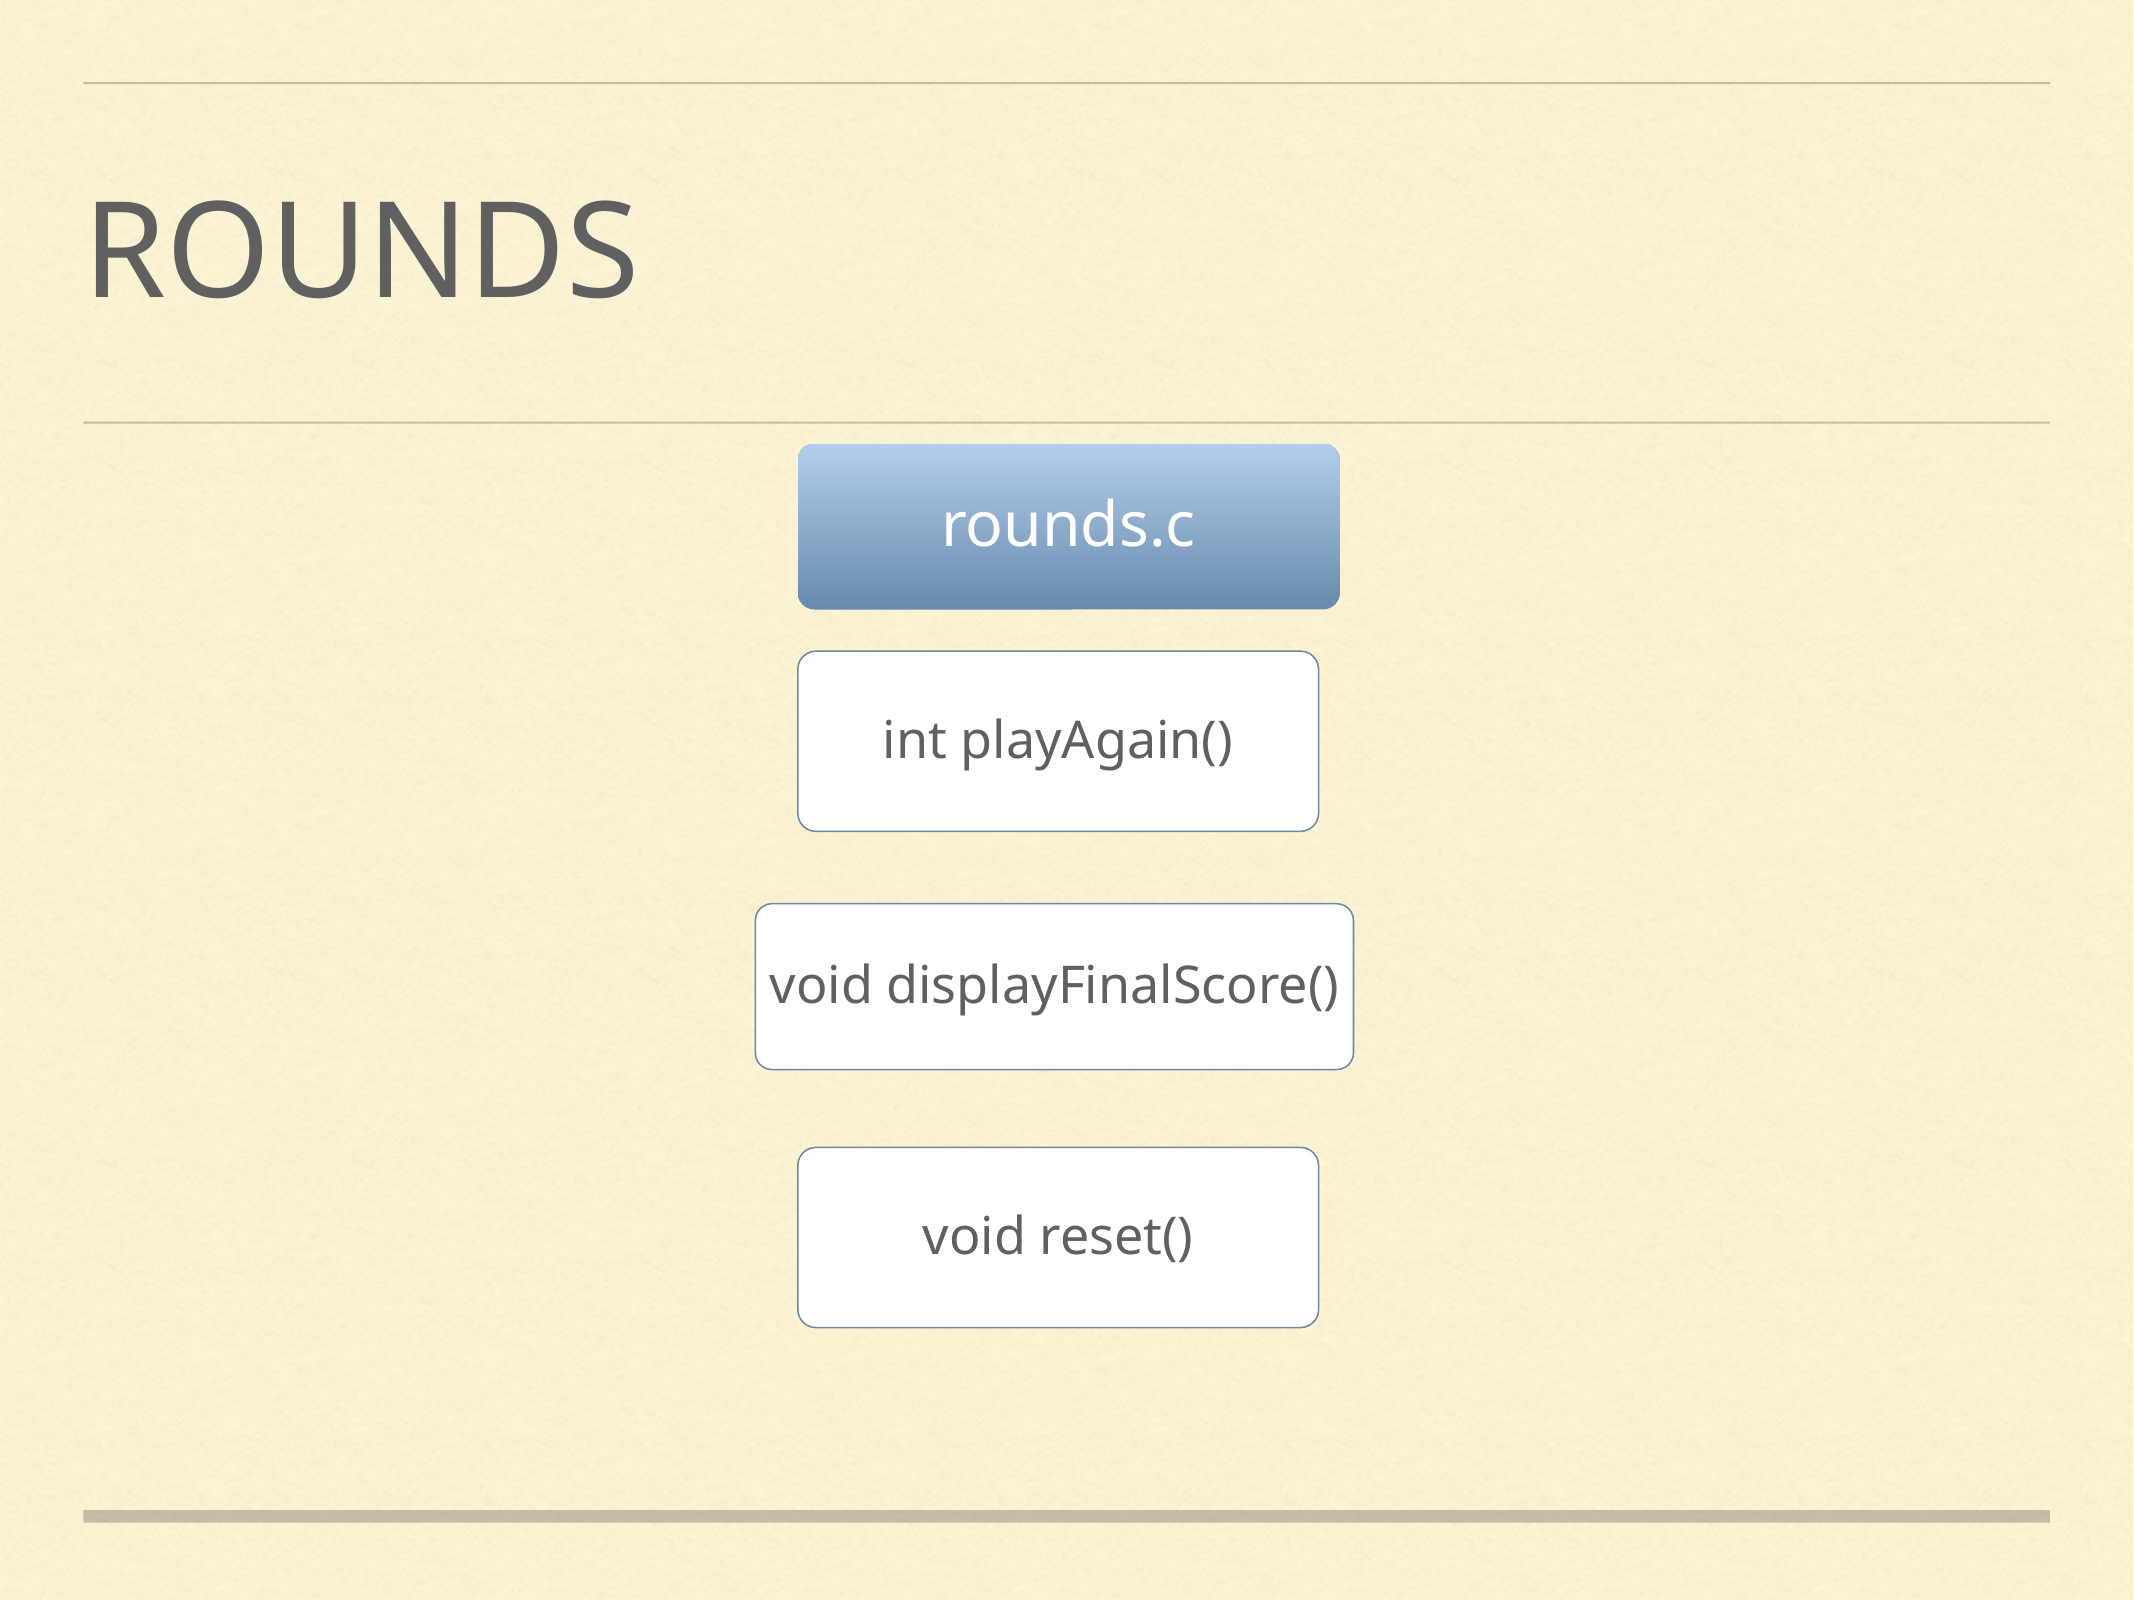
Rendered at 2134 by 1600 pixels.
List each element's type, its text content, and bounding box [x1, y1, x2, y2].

title rounds [82, 64, 2051, 444]
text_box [797, 1147, 1319, 1328]
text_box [755, 903, 1354, 1070]
picture [0, 0, 2134, 1600]
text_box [797, 443, 1340, 610]
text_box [797, 650, 1319, 832]
